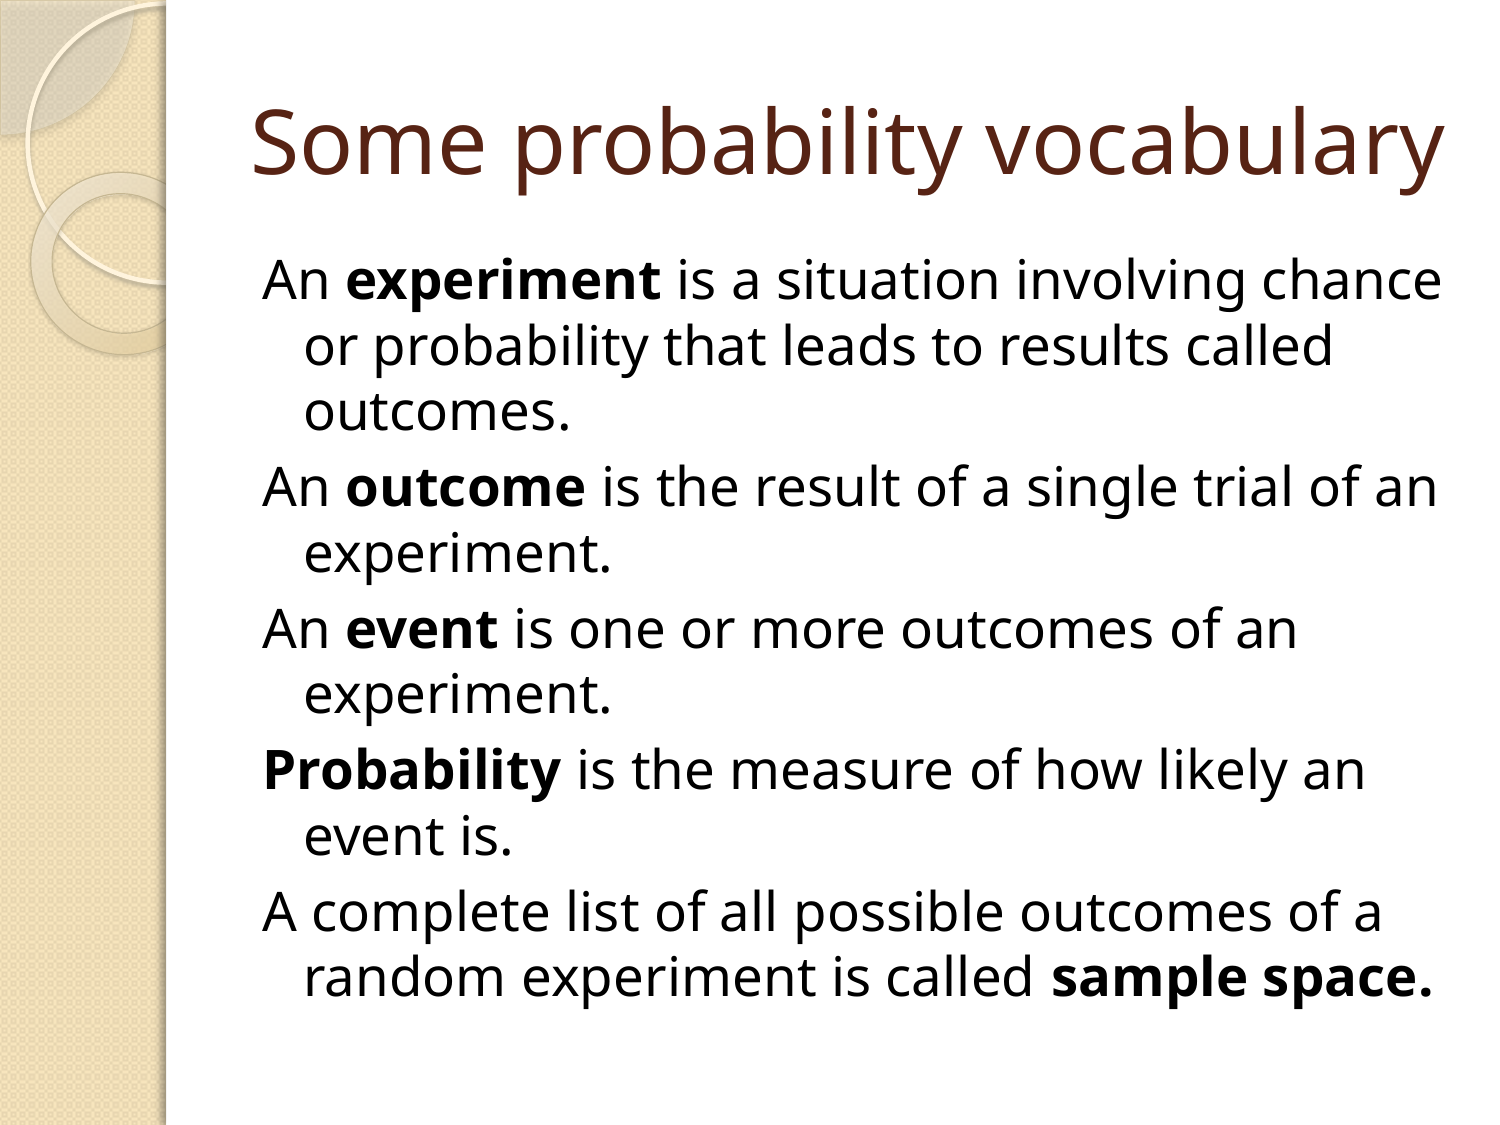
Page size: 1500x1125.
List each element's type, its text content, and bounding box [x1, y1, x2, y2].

title Some probability vocabulary [235, 45, 1466, 233]
list An experiment is a situation involving chance or probability that leads to results called outcomes. An outcome is the result of a single trial of an experiment. An event is one or more outcomes of an experiment. Probability is the measure of how likely an event is. A complete list of all possible outcomes of a random experiment is called sample space. [235, 237, 1466, 1025]
